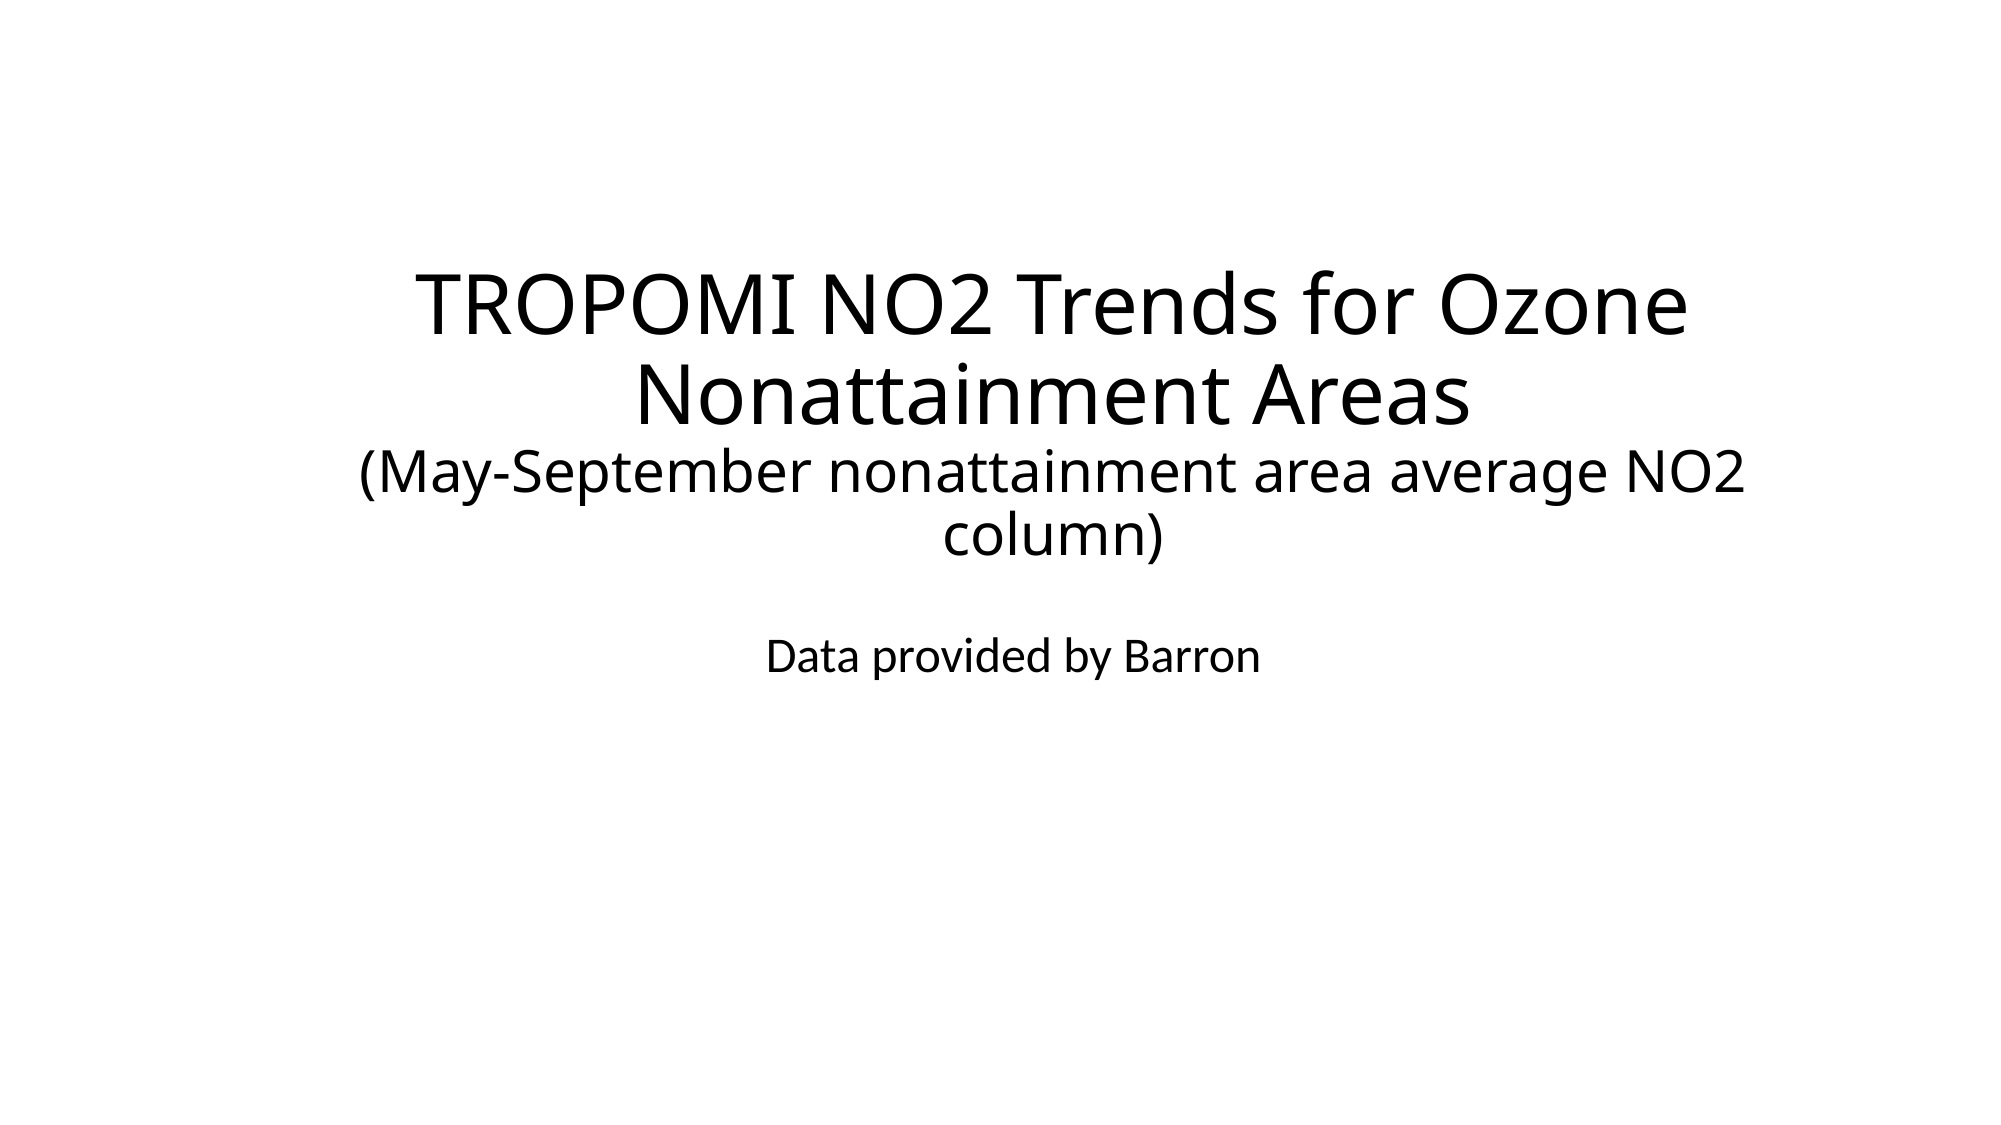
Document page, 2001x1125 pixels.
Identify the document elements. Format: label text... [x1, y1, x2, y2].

title TROPOMI NO2 Trends for Ozone Nonattainment Areas (May-September nonattainment area average NO2 column) [249, 184, 1857, 576]
subtitle Data provided by Barron [263, 621, 1764, 894]
